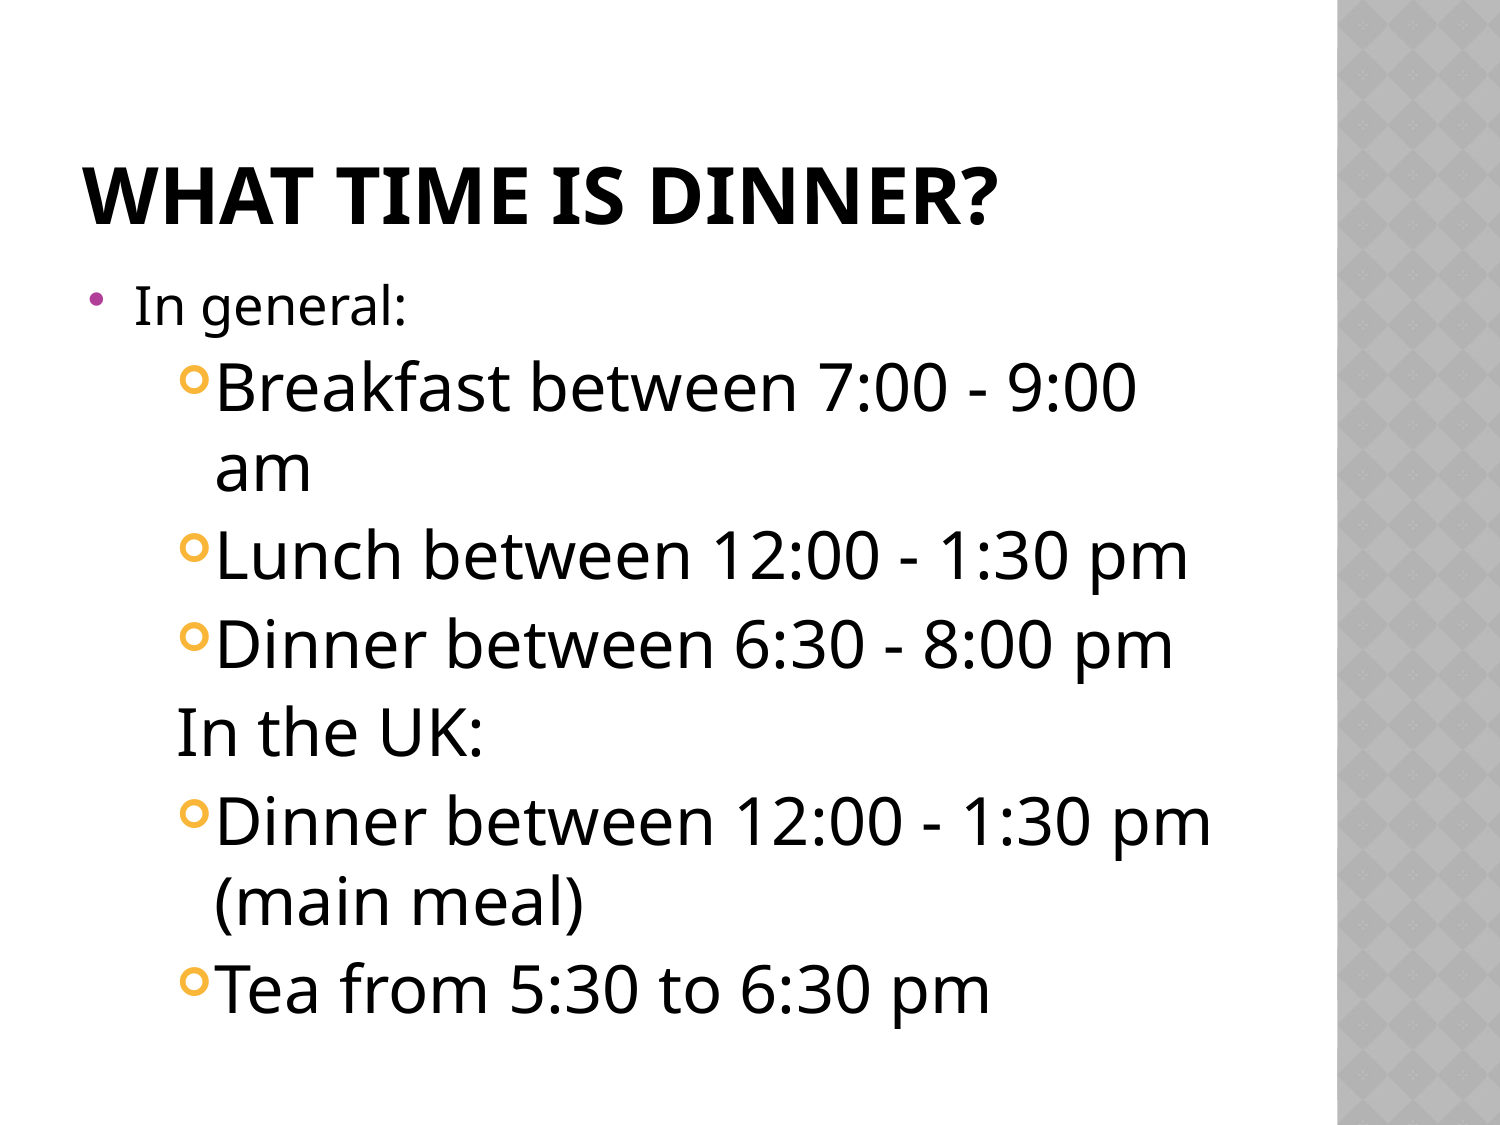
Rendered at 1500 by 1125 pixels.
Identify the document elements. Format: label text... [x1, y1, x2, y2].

title What time is dinner? [75, 52, 1263, 240]
list In general: Breakfast between 7:00 - 9:00 am Lunch between 12:00 - 1:30 pm Dinner between 6:30 - 8:00 pm In the UK: Dinner between 12:00 - 1:30 pm (main meal) Tea from 5:30 to 6:30 pm [75, 264, 1263, 1059]
